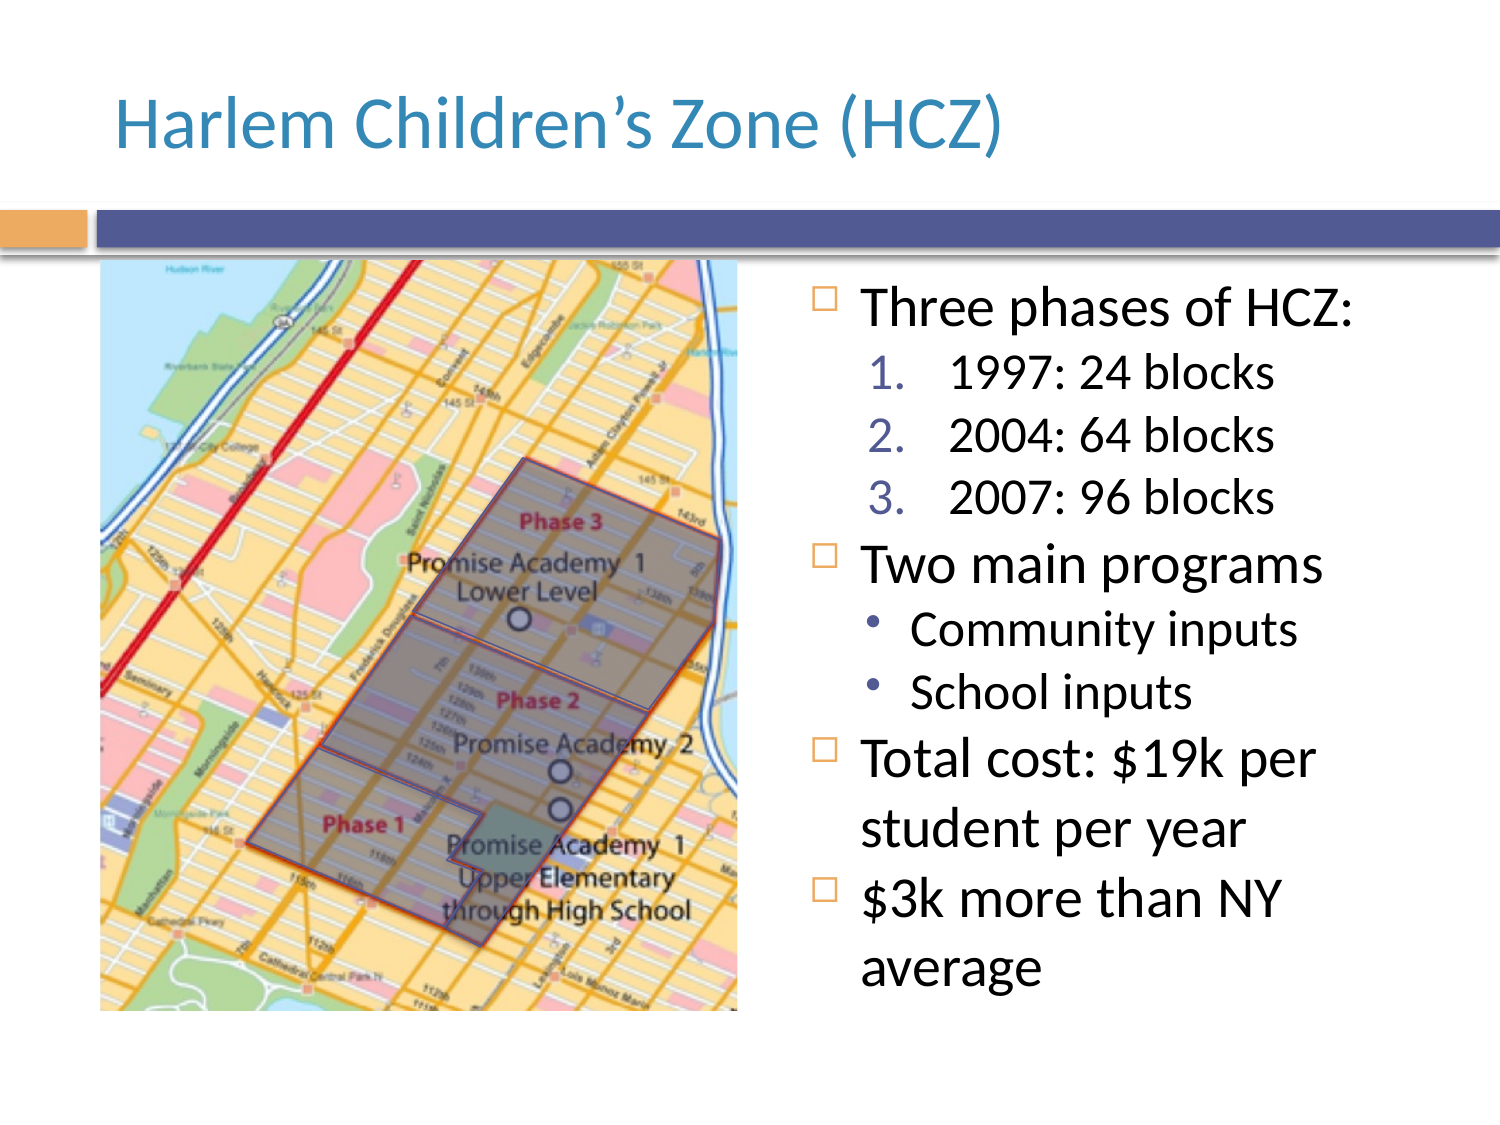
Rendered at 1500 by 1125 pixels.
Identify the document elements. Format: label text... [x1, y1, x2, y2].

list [99, 260, 738, 1011]
list Three phases of HCZ: 1997: 24 blocks 2004: 64 blocks 2007: 96 blocks Two main programs Community inputs School inputs Total cost: $19k per student per year $3k more than NY average [794, 260, 1433, 1011]
title Harlem Children’s Zone (HCZ) [99, 37, 1438, 200]
